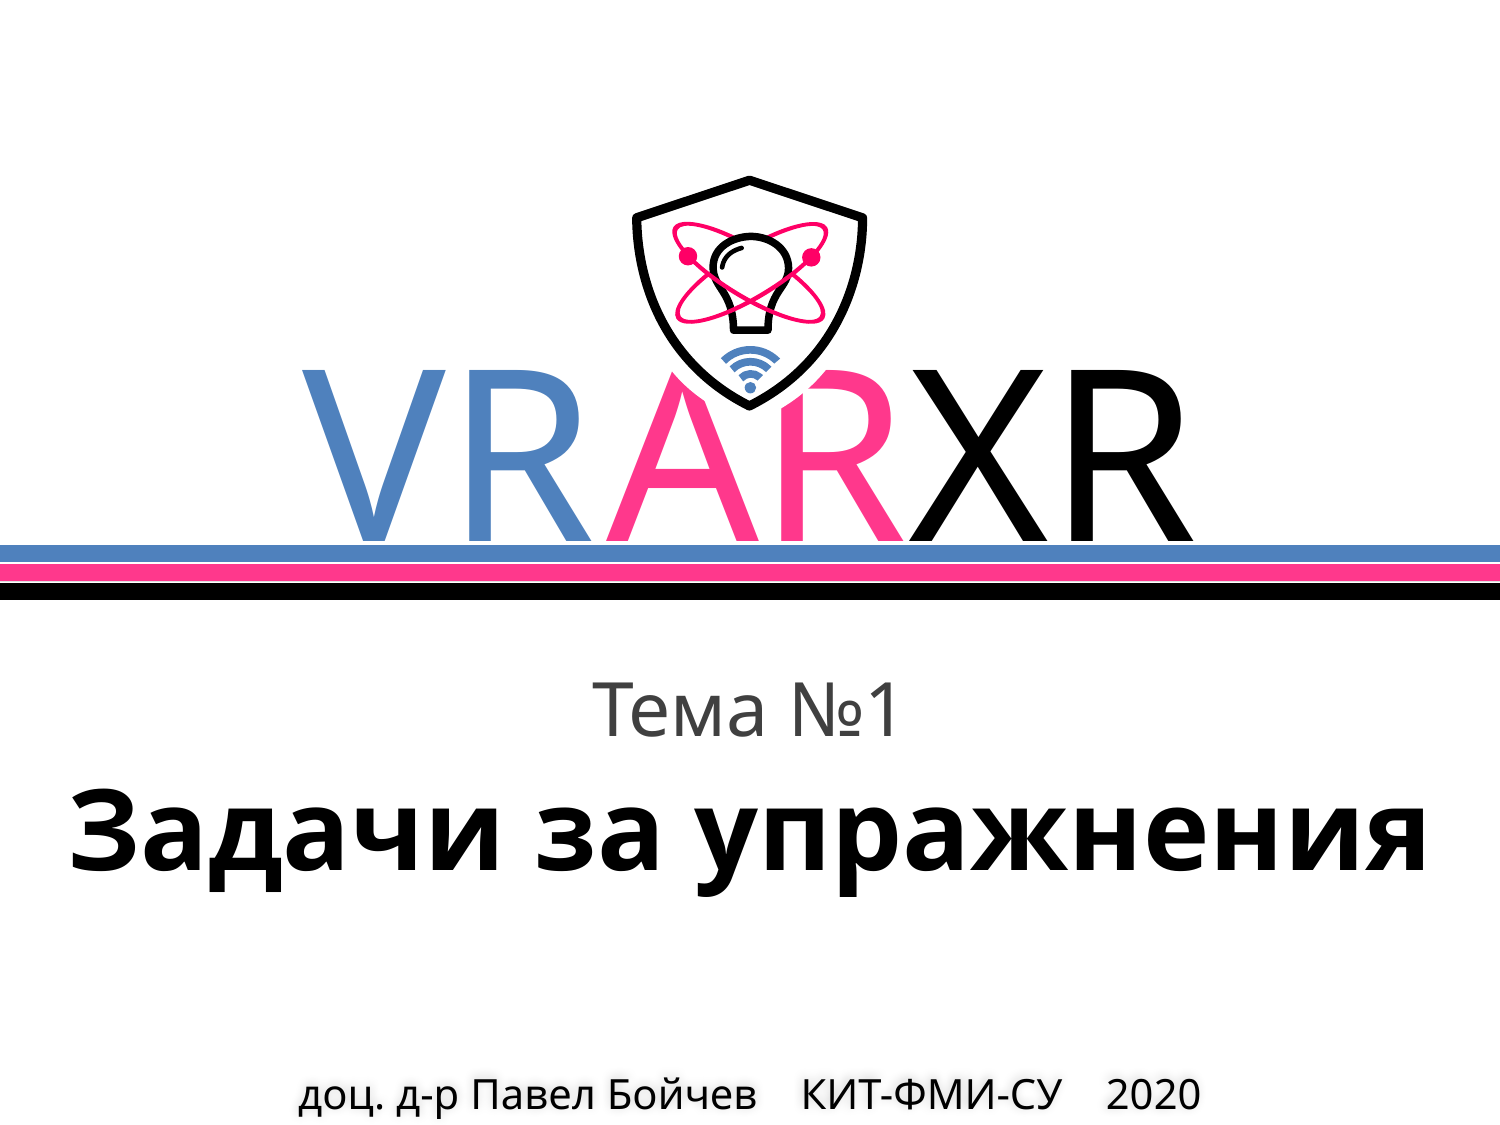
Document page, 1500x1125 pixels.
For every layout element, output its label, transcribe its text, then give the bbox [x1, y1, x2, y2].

list Тема №1 [0, 650, 1500, 763]
title доц. д-р Павел Бойчев КИТ-ФМИ-СУ 2020 [0, 1027, 1500, 1125]
list Задачи за упражнения [0, 763, 1500, 888]
